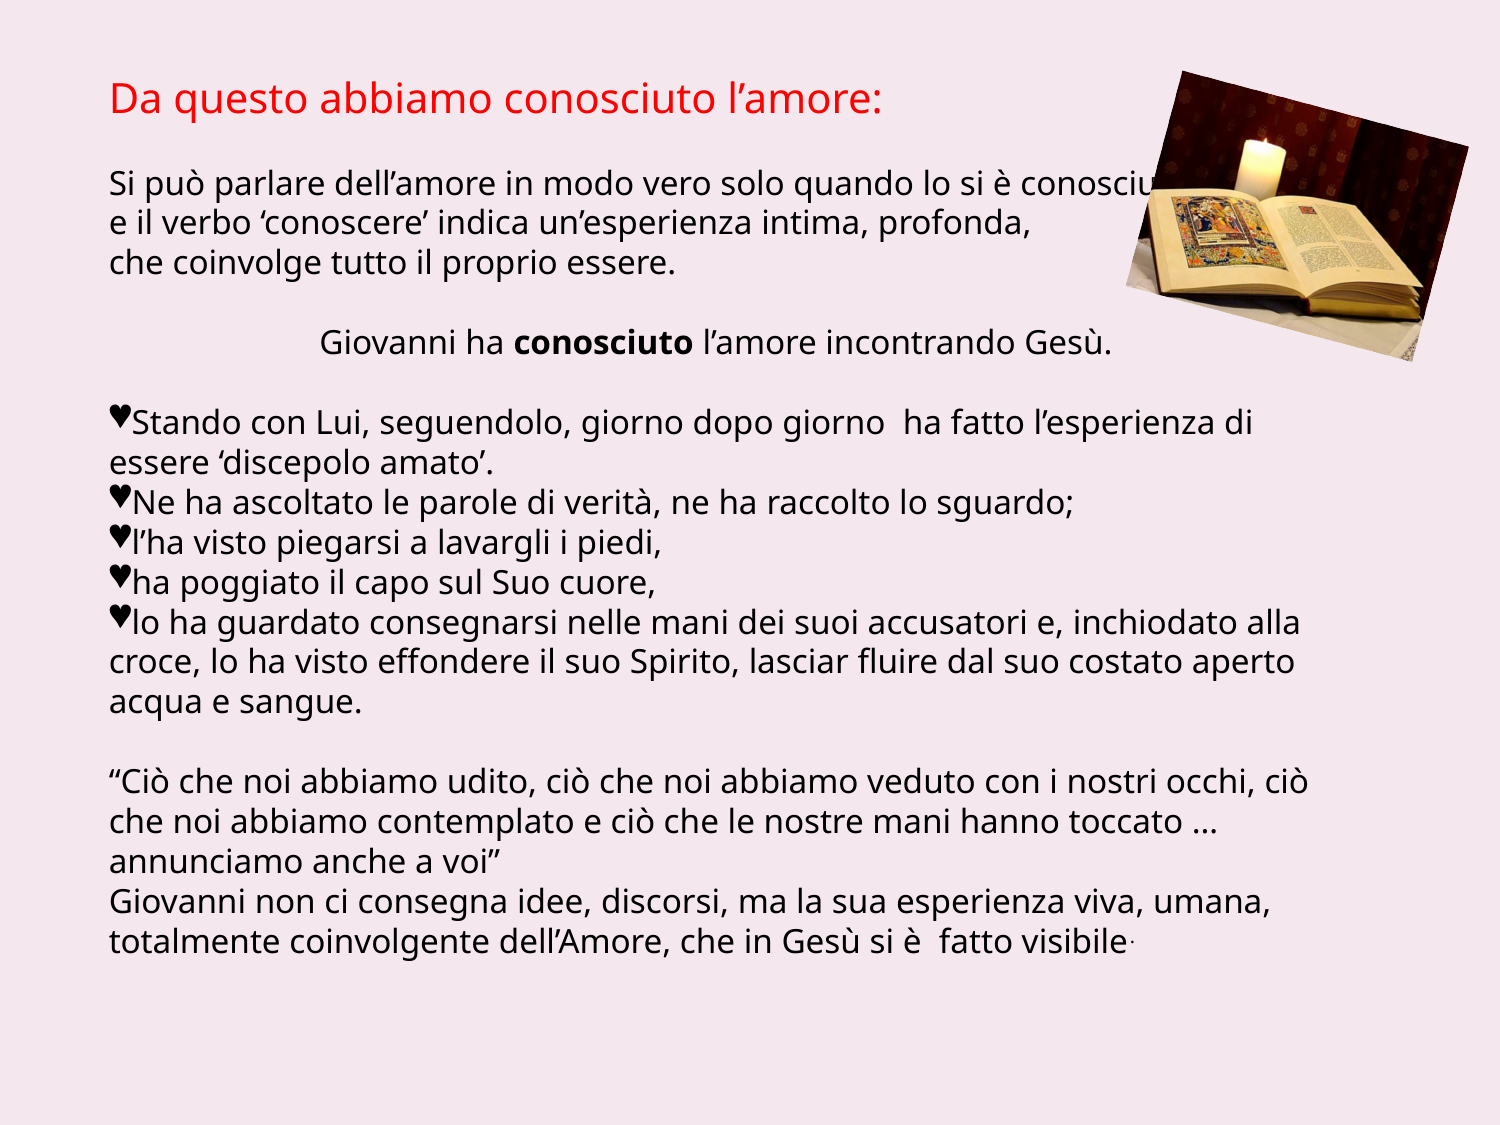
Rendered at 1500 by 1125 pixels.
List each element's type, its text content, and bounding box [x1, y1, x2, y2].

picture [1126, 71, 1468, 361]
text_box Da questo abbiamo conosciuto l’amore: Si può parlare dell’amore in modo vero solo quando lo si è conosciuto e il verbo ‘conoscere’ indica un’esperienza intima, profonda, che coinvolge tutto il proprio essere. Giovanni ha conosciuto l’amore incontrando Gesù. Stando con Lui, seguendolo, giorno dopo giorno ha fatto l’esperienza di essere ‘discepolo amato’. Ne ha ascoltato le parole di verità, ne ha raccolto lo sguardo; l’ha visto piegarsi a lavargli i piedi, ha poggiato il capo sul Suo cuore, lo ha guardato consegnarsi nelle mani dei suoi accusatori e, inchiodato alla croce, lo ha visto effondere il suo Spirito, lasciar fluire dal suo costato aperto acqua e sangue. “Ciò che noi abbiamo udito, ciò che noi abbiamo veduto con i nostri occhi, ciò che noi abbiamo contemplato e ciò che le nostre mani hanno toccato … annunciamo anche a voi” Giovanni non ci consegna idee, discorsi, ma la sua esperienza viva, umana, totalmente coinvolgente dell’Amore, che in Gesù si è fatto visibile. [93, 64, 1348, 1058]
